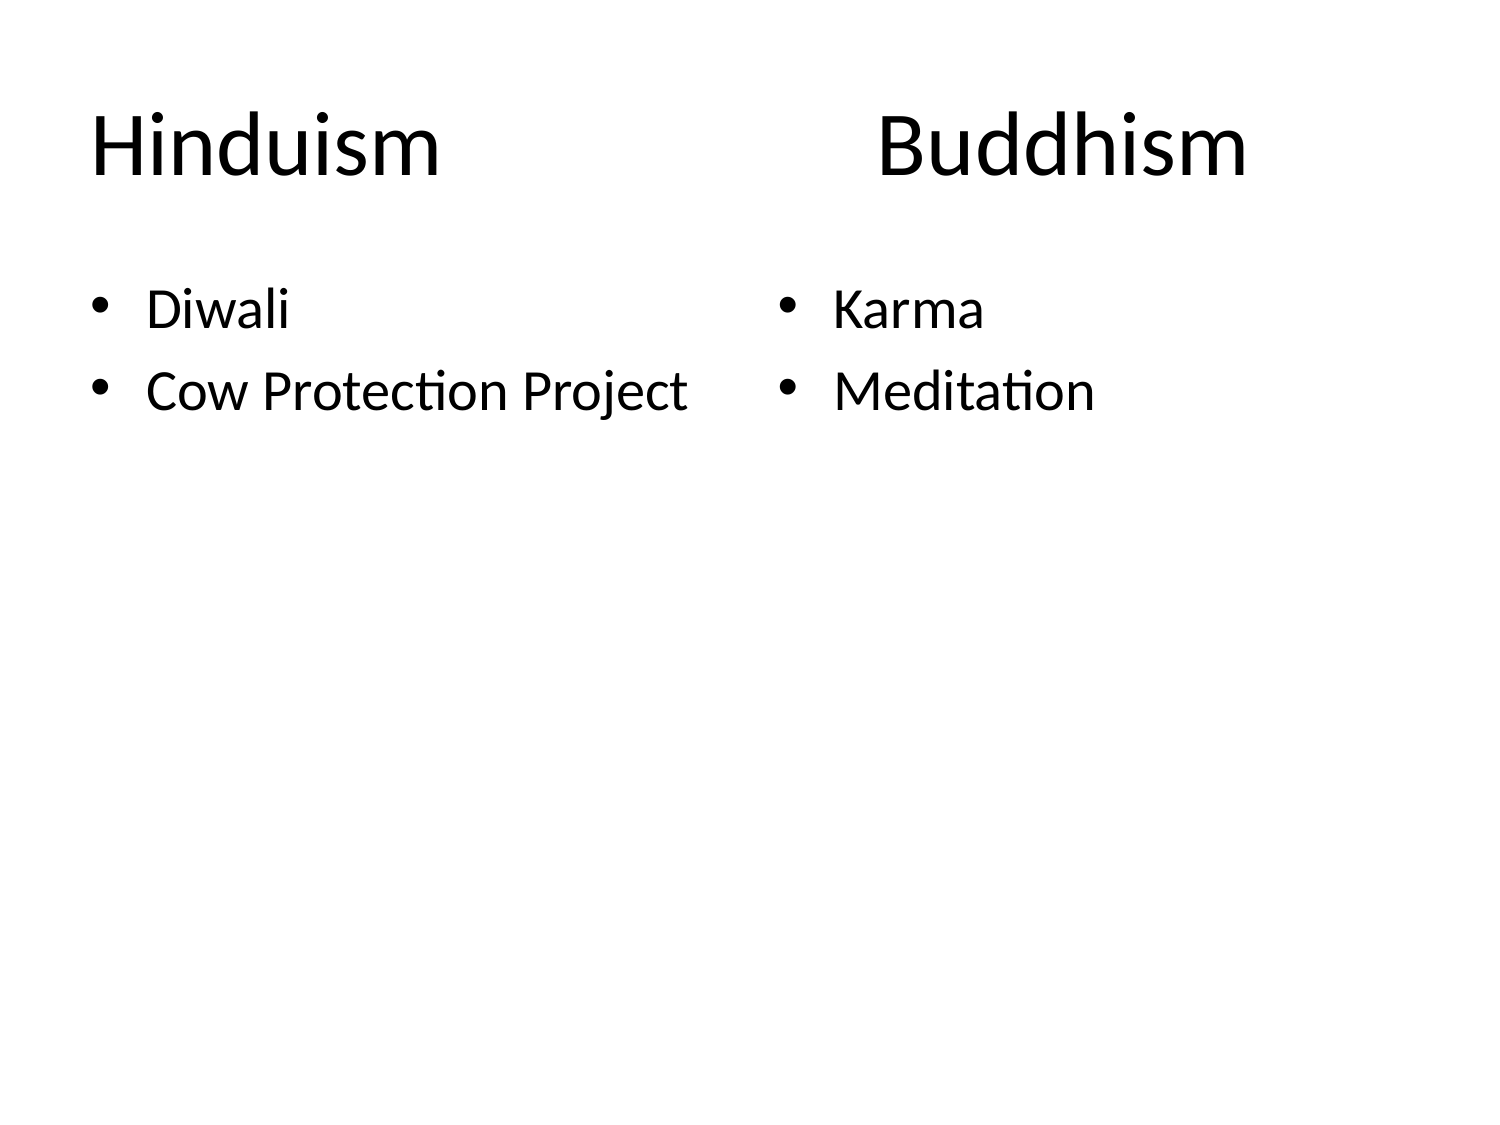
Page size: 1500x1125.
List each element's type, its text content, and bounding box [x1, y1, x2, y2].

list Karma Meditation [762, 262, 1426, 1006]
list Diwali Cow Protection Project [74, 262, 738, 1006]
title Hinduism Buddhism [74, 44, 1426, 233]
